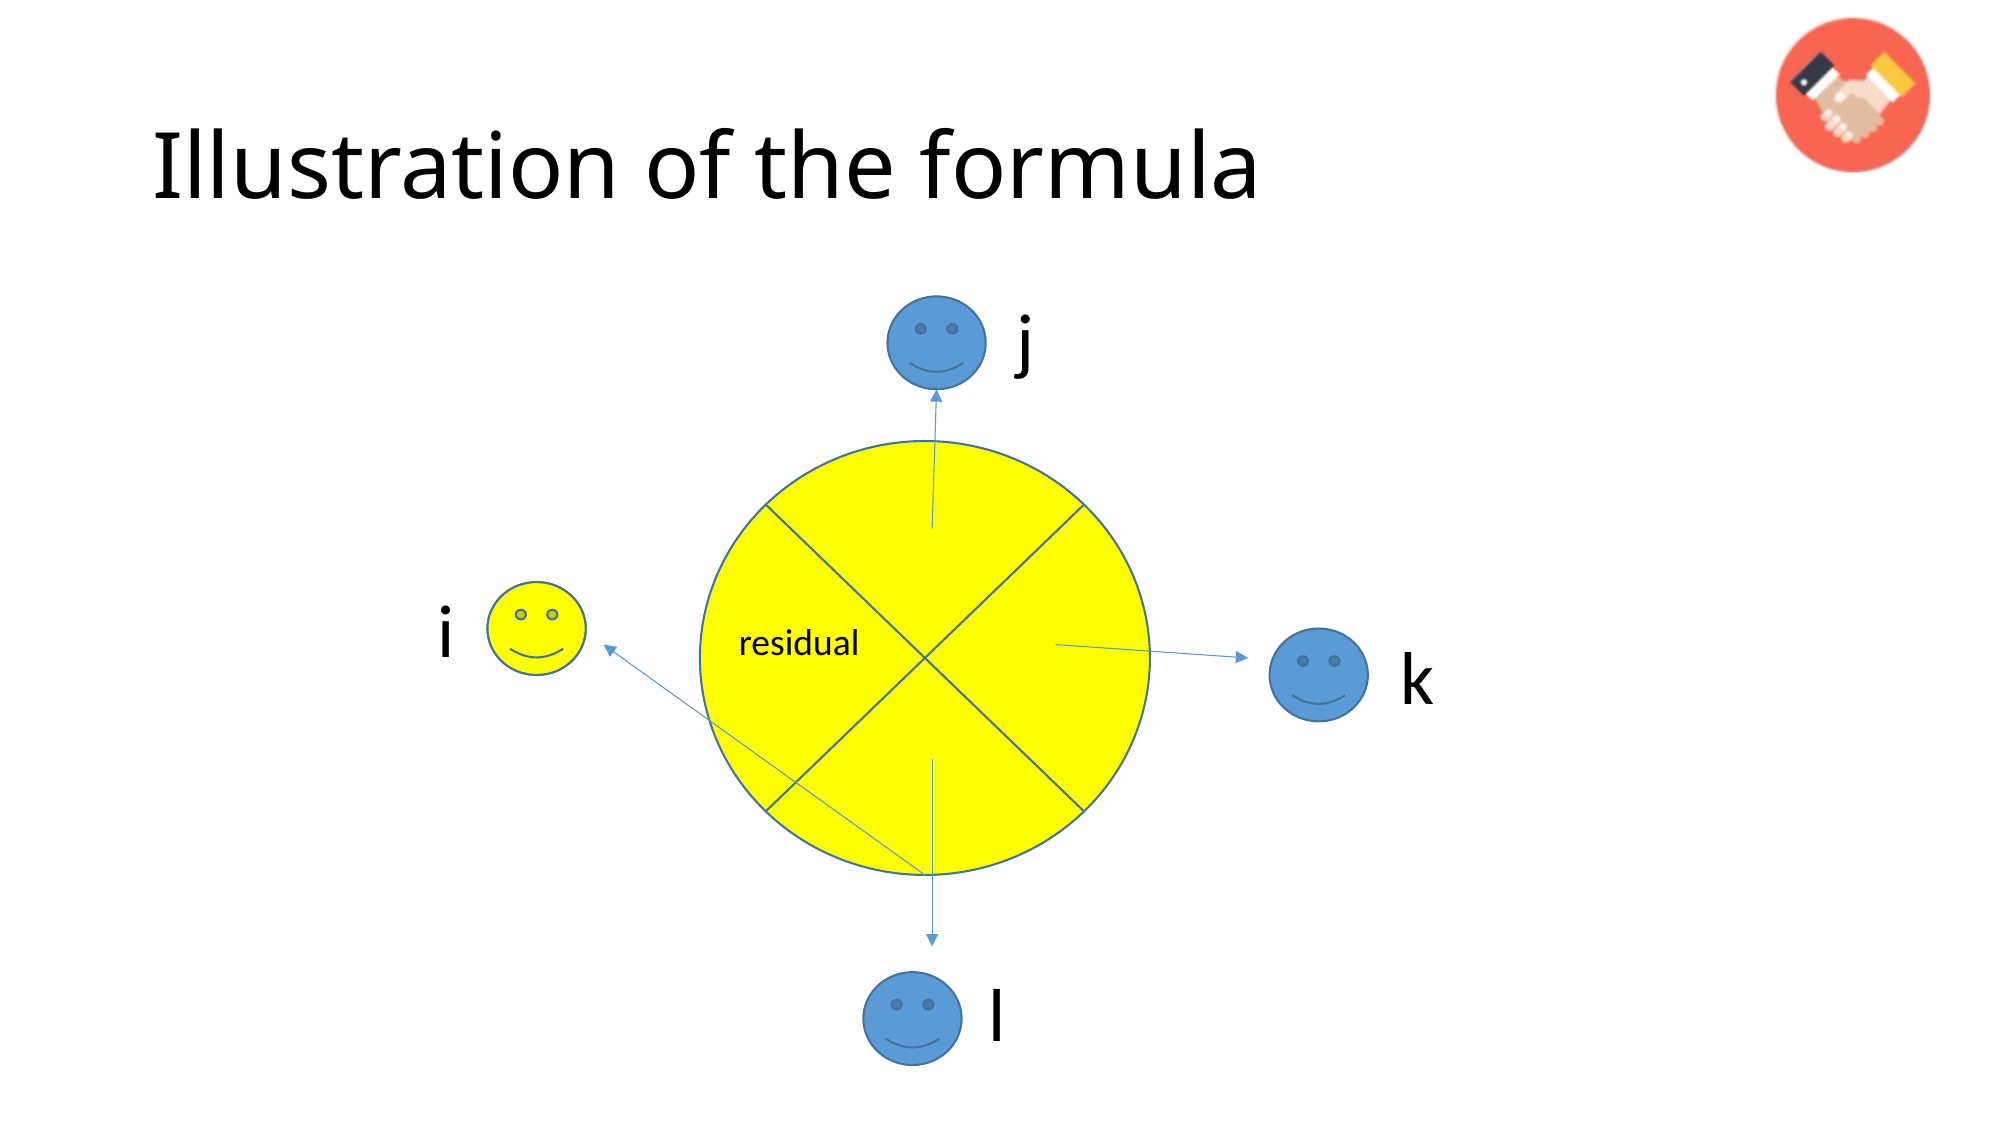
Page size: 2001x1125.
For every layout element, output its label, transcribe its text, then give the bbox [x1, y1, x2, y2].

text_box k [1385, 621, 1549, 727]
title Illustration of the formula [137, 59, 1863, 278]
text_box j [1001, 283, 1165, 389]
text_box residual [724, 610, 888, 671]
text_box [1268, 627, 1369, 723]
text_box l [974, 958, 1137, 1064]
text_box [698, 439, 1151, 876]
text_box i [423, 575, 586, 681]
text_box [603, 644, 700, 659]
text_box [886, 295, 987, 391]
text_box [1055, 644, 1249, 659]
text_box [932, 389, 937, 529]
picture [1749, 8, 1954, 182]
text_box [862, 971, 963, 1067]
